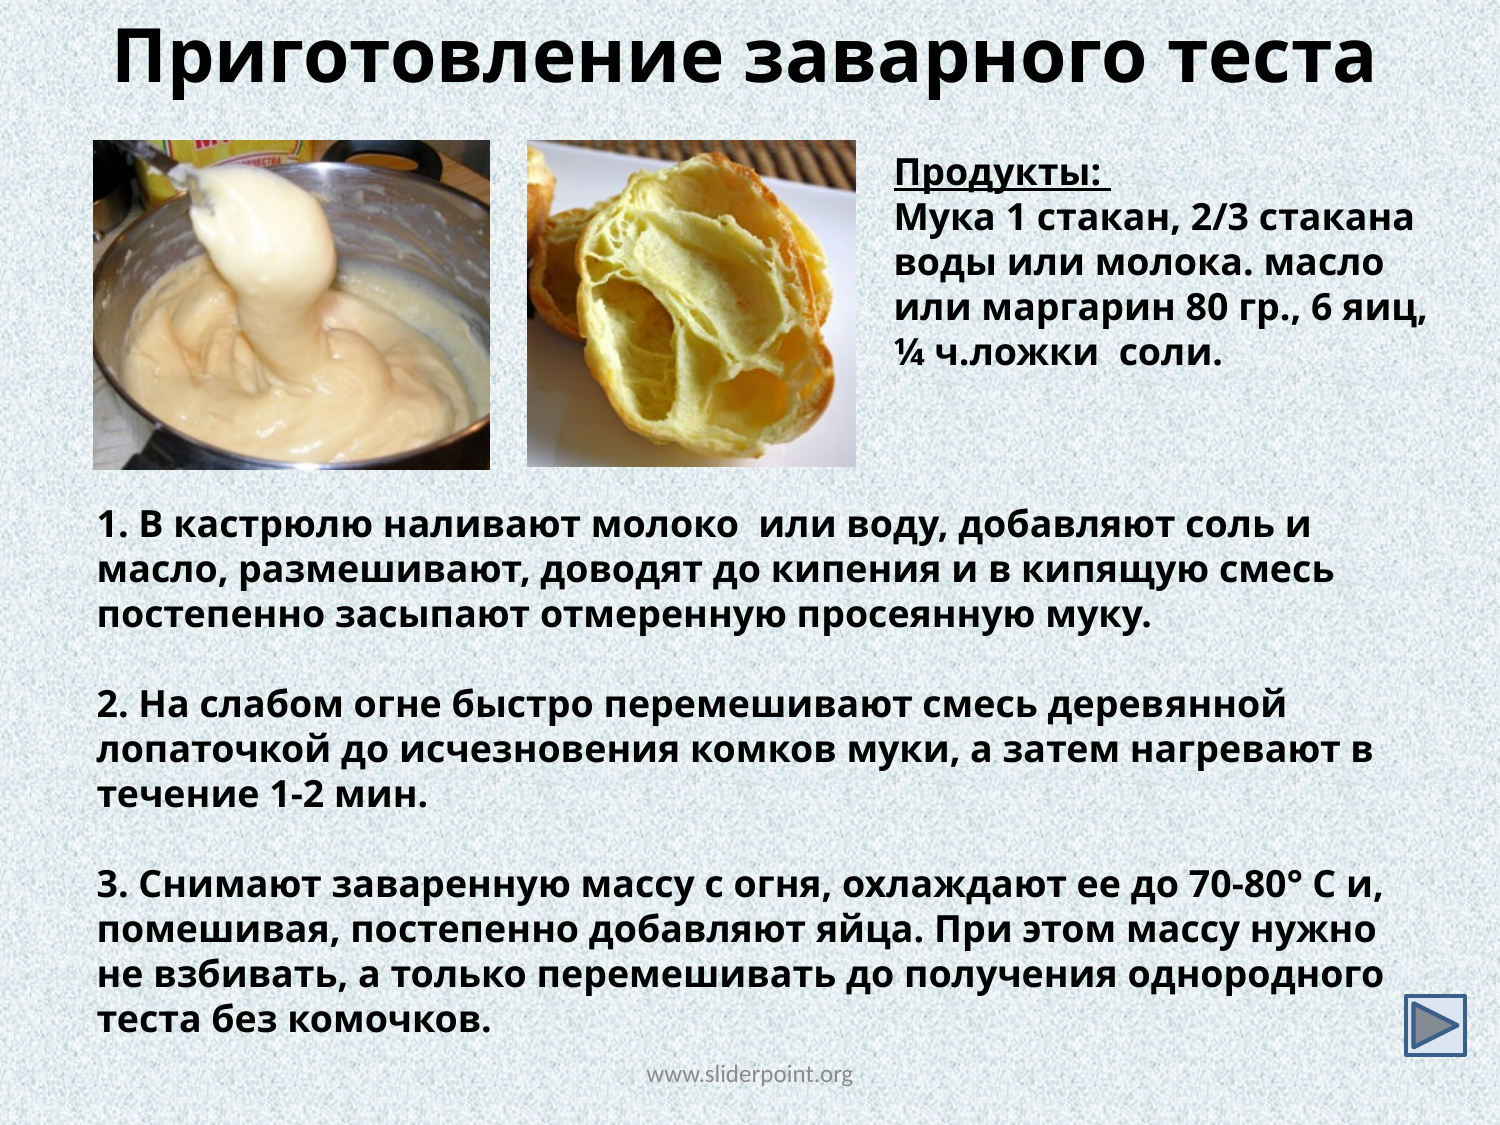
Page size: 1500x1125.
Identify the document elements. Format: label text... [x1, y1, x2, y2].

text_box [1404, 994, 1467, 1057]
text_box Продукты: Мука 1 стакан, 2/3 стакана воды или молока. масло или маргарин 80 гр., 6 яиц, ¼ ч.ложки соли. [878, 140, 1465, 426]
footer www.sliderpoint.org [512, 1042, 988, 1103]
text_box 1. В кастрюлю наливают молоко или воду, добавляют соль и масло, размешивают, доводят до кипения и в кипящую смесь постепенно засыпают отмеренную просеянную муку. 2. На слабом огне быстро перемешивают смесь деревянной лопаточкой до исчезновения комков муки, а затем нагревают в течение 1-2 мин. 3. Снимают заваренную массу с огня, охлаждают ее до 70-80° С и, помешивая, постепенно добавляют яйца. При этом массу нужно не взбивать, а только перемешивать до получения однородного теста без комочков. [81, 492, 1430, 1047]
picture [0, 0, 1500, 1125]
text_box Приготовление заварного теста [70, 0, 1421, 118]
